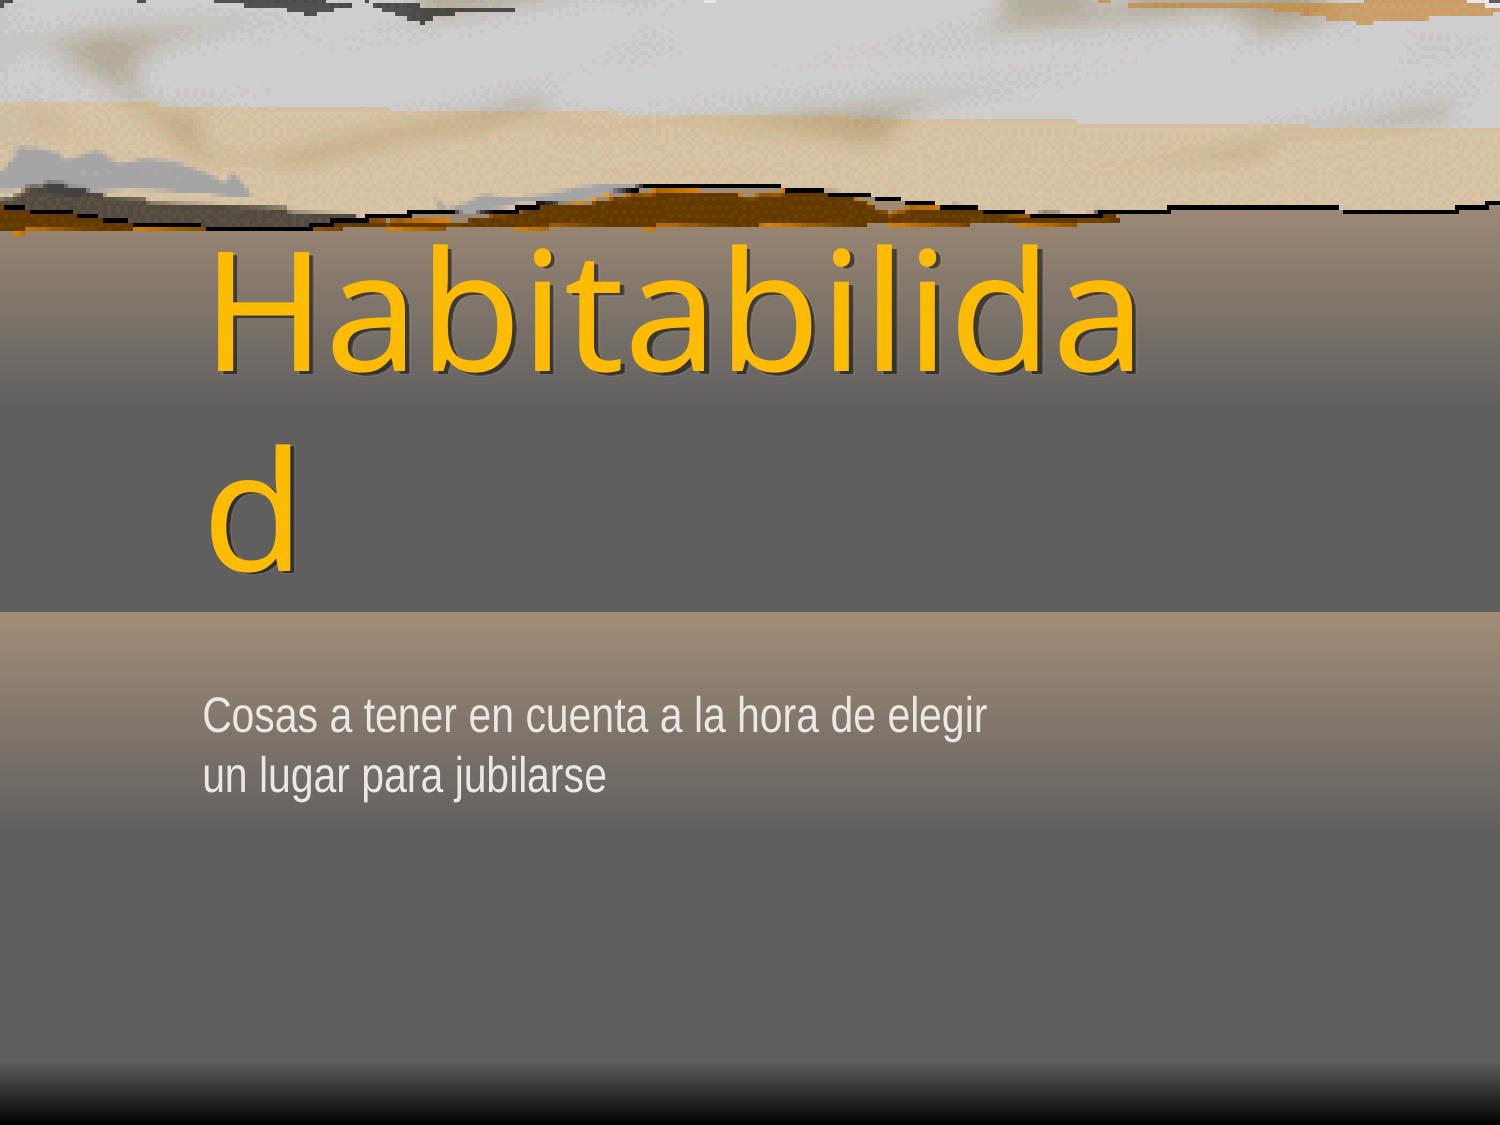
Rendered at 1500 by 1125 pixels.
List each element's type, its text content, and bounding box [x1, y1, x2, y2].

picture [0, 0, 1500, 236]
title Habitabilidad [187, 387, 1225, 613]
text_box Cosas a tener en cuenta a la hora de elegir un lugar para jubilarse [187, 674, 1138, 810]
